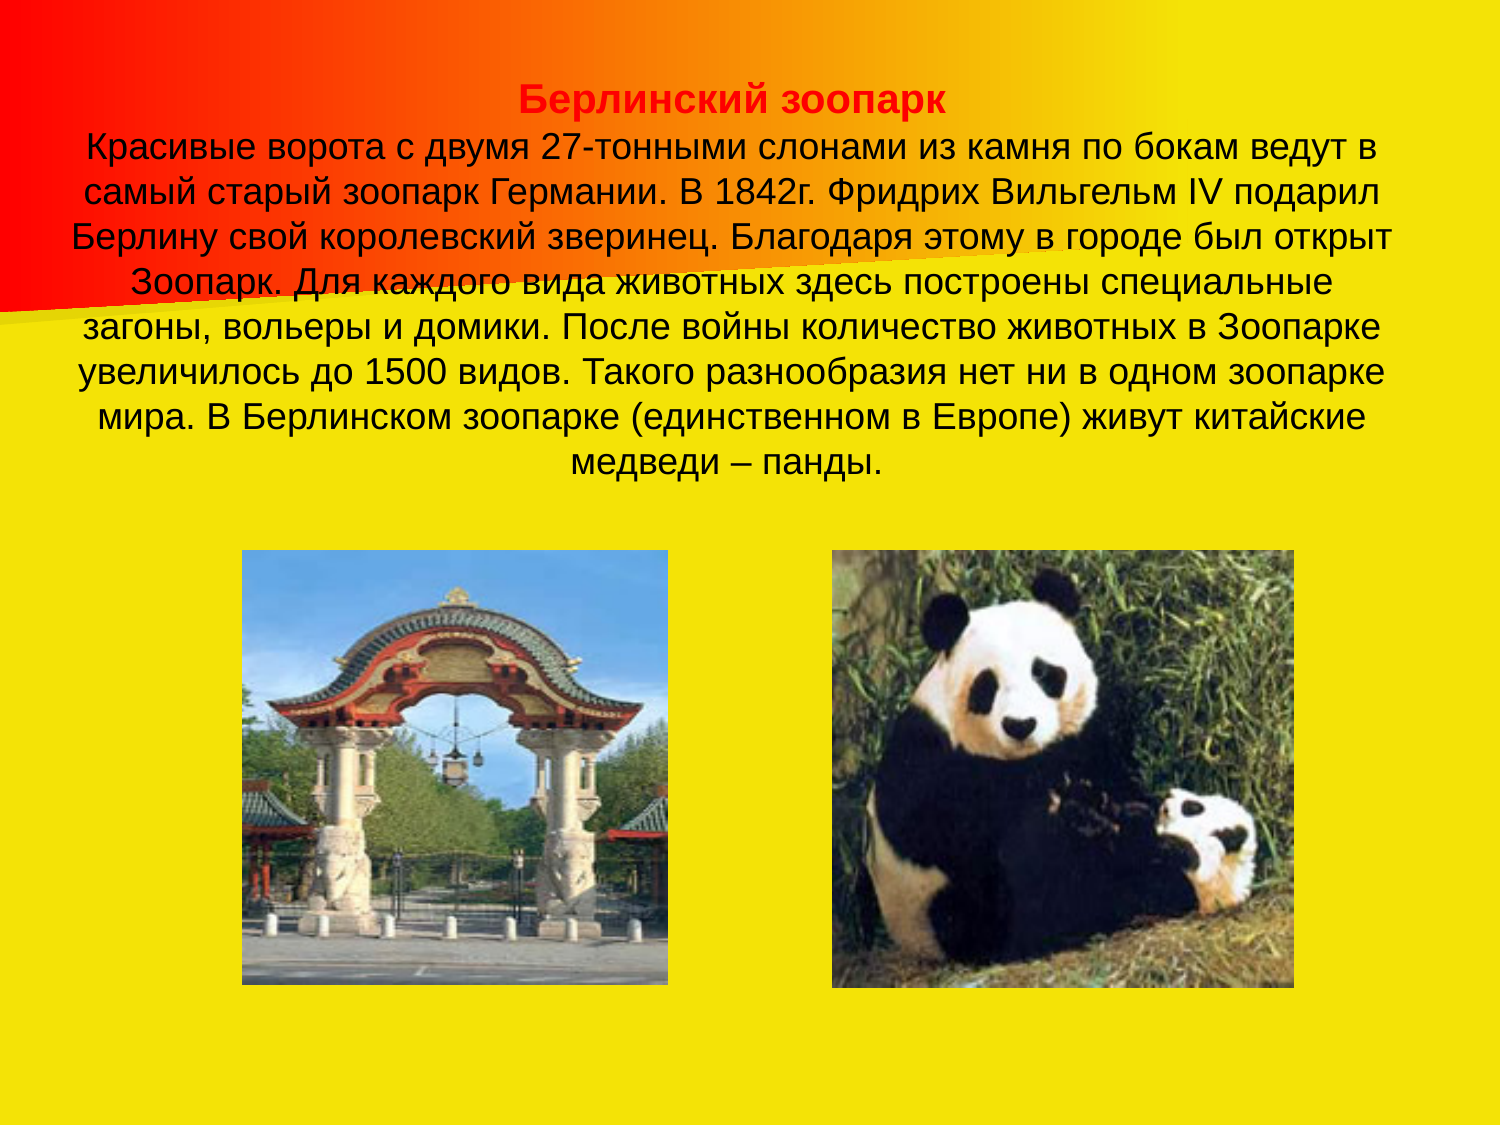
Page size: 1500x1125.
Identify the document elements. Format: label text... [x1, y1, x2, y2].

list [241, 550, 668, 985]
text_box Берлинский зоопарк Красивые ворота с двумя 27-тонными слонами из камня по бокам ведут в самый старый зоопарк Германии. В 1842г. Фридрих Вильгельм IV подарил Берлину свой королевский зверинец. Благодаря этому в городе был открыт Зоопарк. Для каждого вида животных здесь построены специальные загоны, вольеры и домики. После войны количество животных в Зоопарке увеличилось до 1500 видов. Такого разнообразия нет ни в одном зоопарке мира. В Берлинском зоопарке (единственном в Европе) живут китайские медведи – панды. [53, 64, 1412, 490]
picture [832, 550, 1294, 988]
